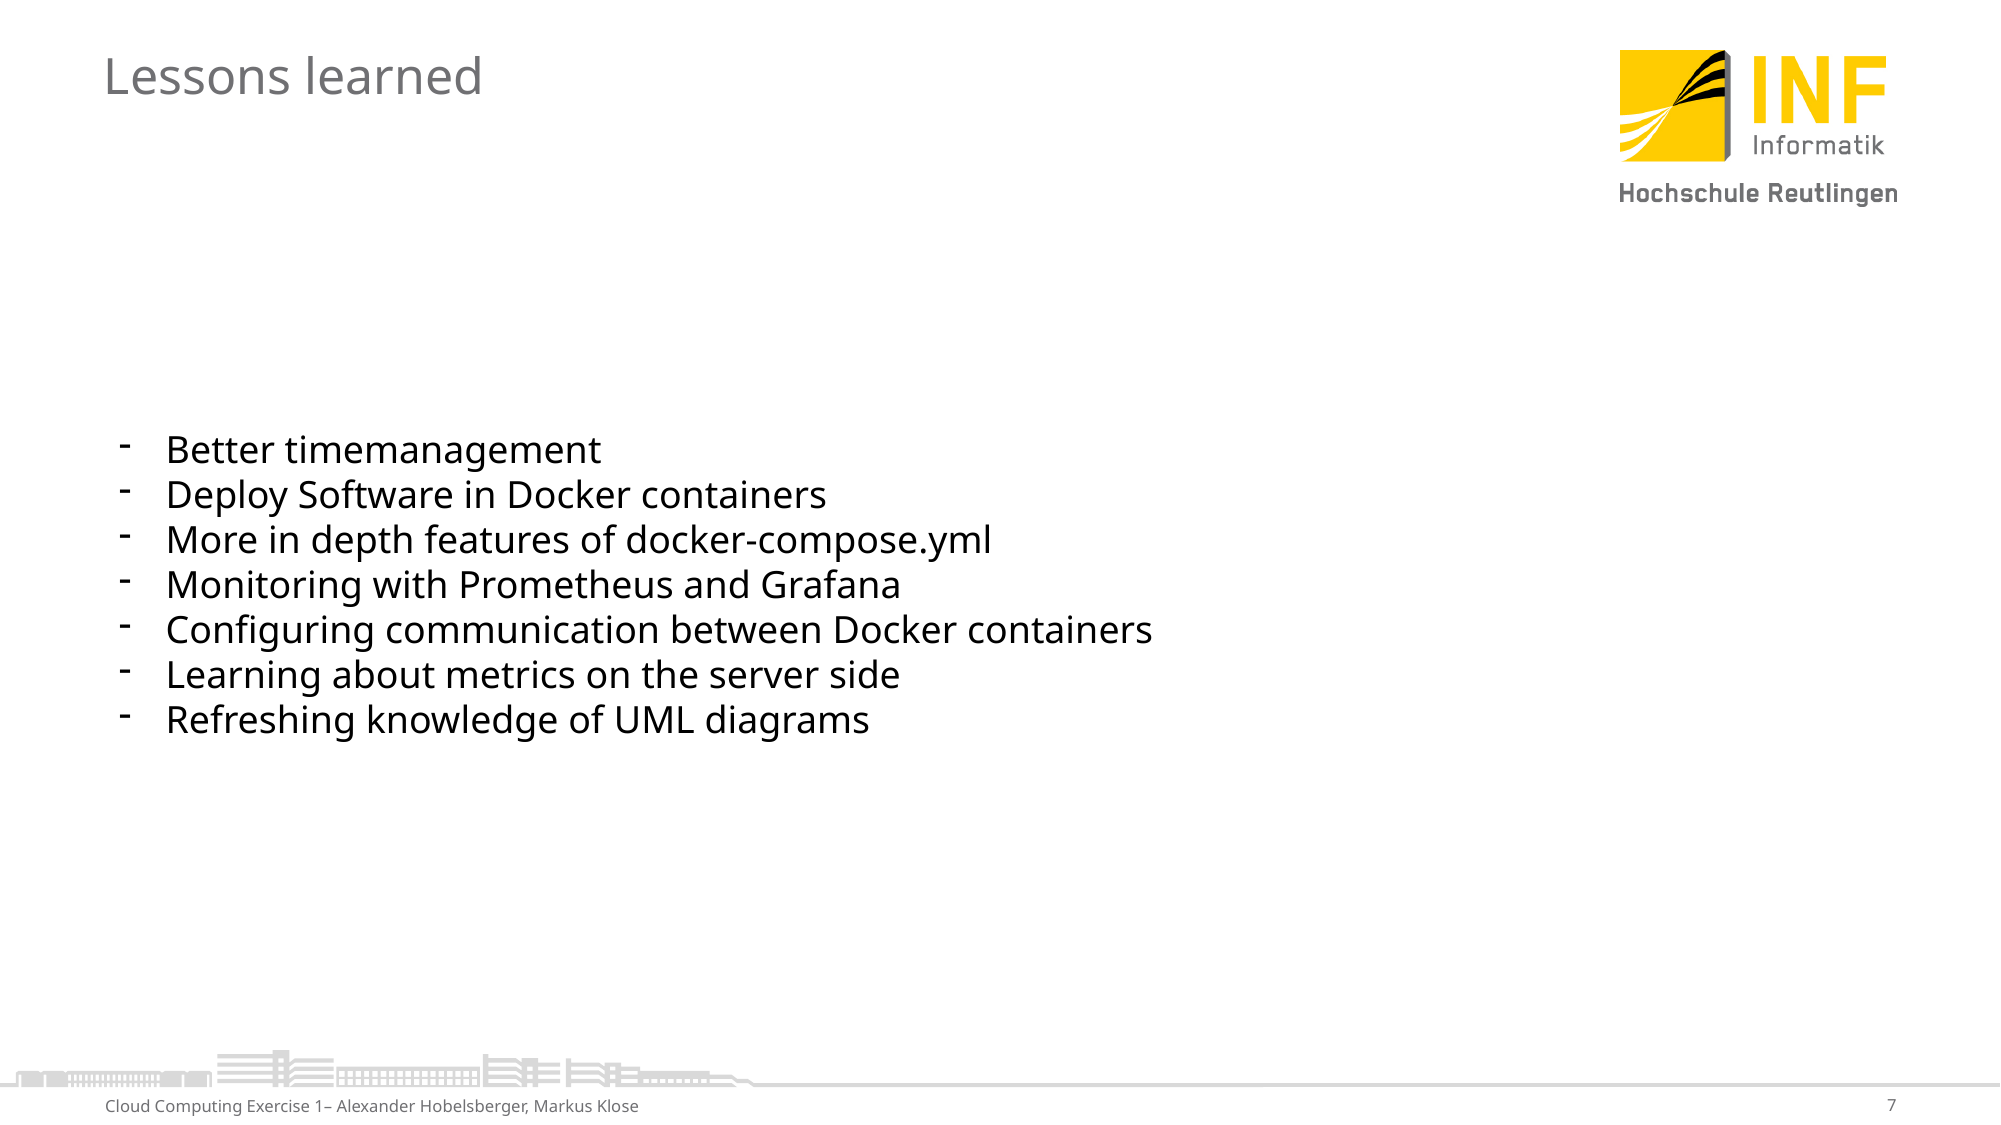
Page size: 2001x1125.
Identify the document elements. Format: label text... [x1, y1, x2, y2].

slide_number 7 [1752, 1087, 1897, 1125]
title Lessons learned [103, 51, 1473, 164]
picture [1620, 50, 1897, 207]
text_box Better timemanagement Deploy Software in Docker containers More in depth features of docker-compose.yml Monitoring with Prometheus and Grafana Configuring communication between Docker containers Learning about metrics on the server side Refreshing knowledge of UML diagrams [103, 418, 1393, 749]
footer Cloud Computing Exercise 1– Alexander Hobelsberger, Markus Klose [105, 1087, 1576, 1125]
